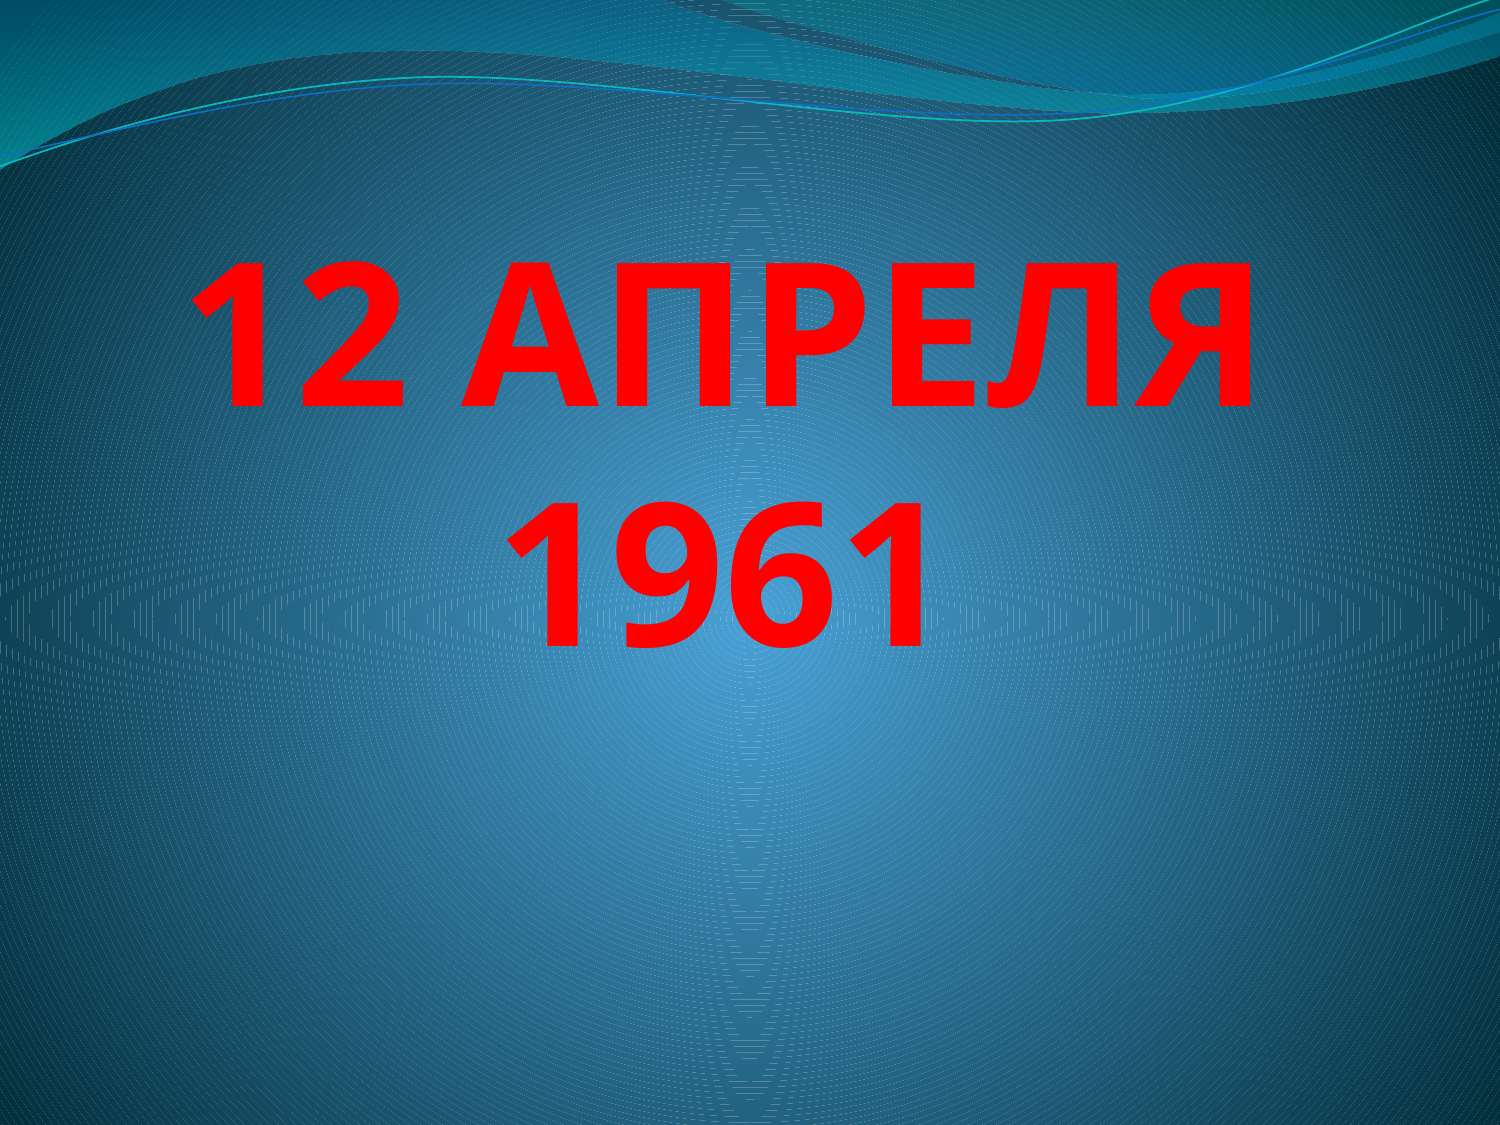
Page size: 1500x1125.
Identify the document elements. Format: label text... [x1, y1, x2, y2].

title 12 АПРЕЛЯ 1961 [82, 386, 1370, 687]
